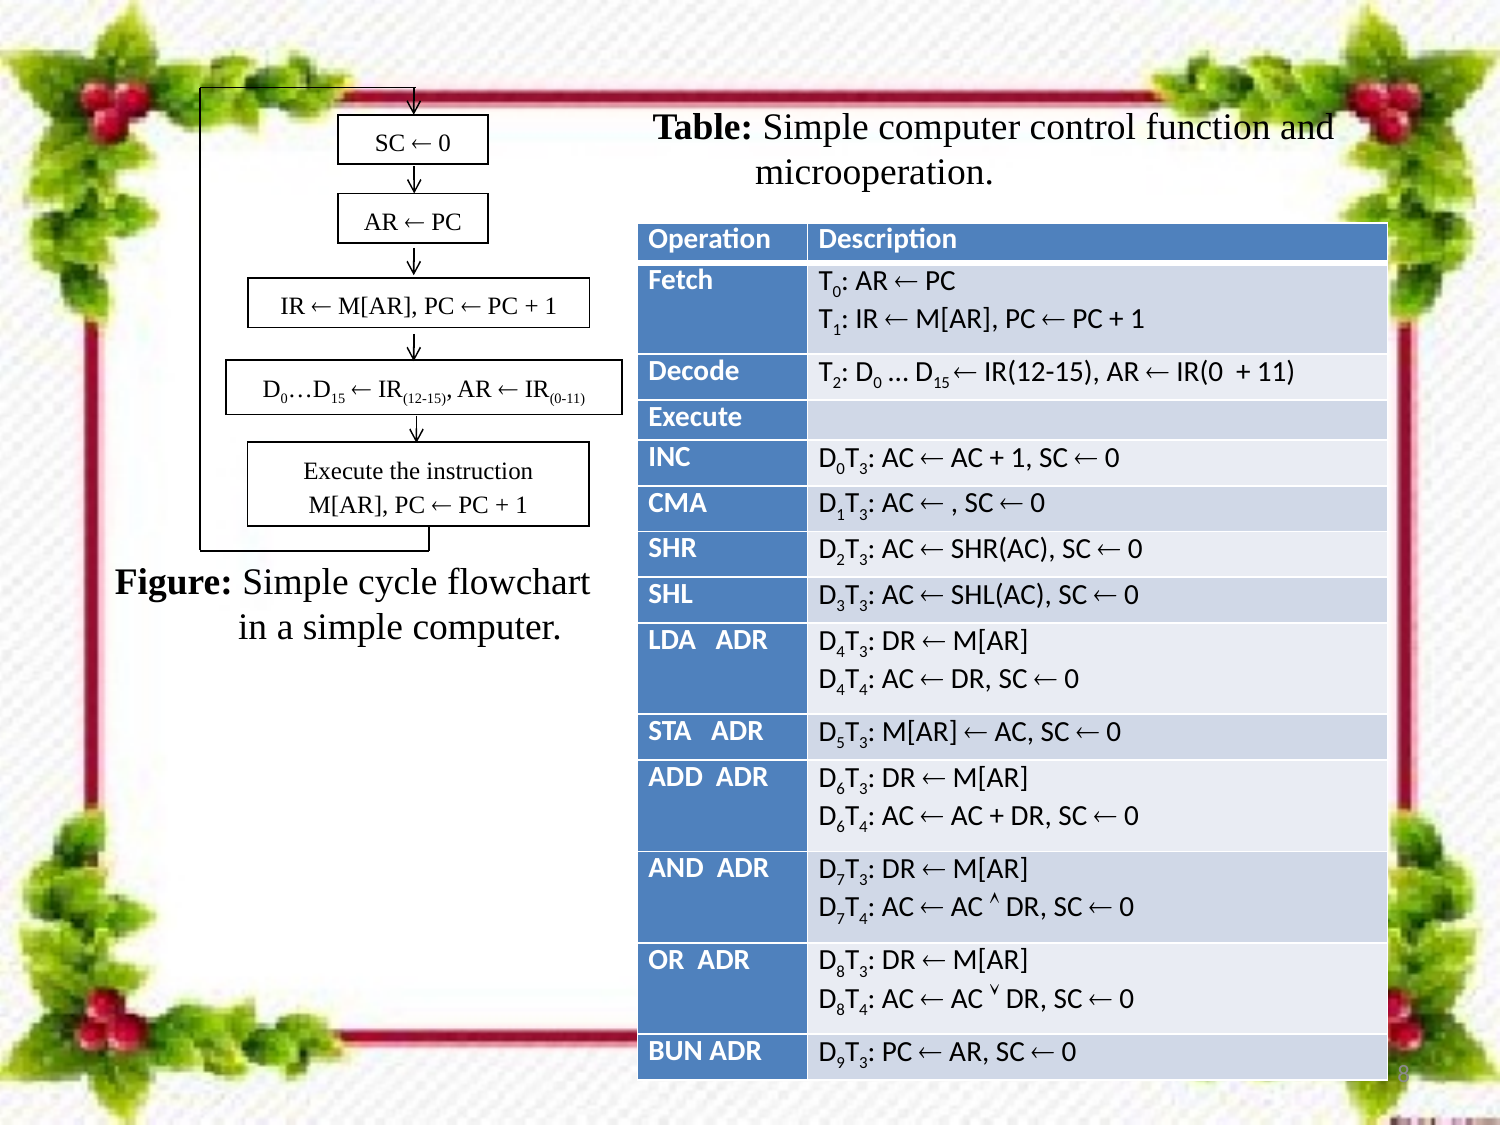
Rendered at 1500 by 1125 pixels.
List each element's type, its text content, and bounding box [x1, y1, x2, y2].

text_box AR  PC [337, 193, 488, 243]
picture [0, 0, 1500, 1125]
text_box D0…D15  IR(12-15), AR  IR(0-11) [225, 360, 623, 415]
text_box Table: Simple computer control function and microoperation. [637, 94, 1375, 200]
text_box Figure: Simple cycle flowchart in a simple computer. [99, 549, 637, 655]
text_box IR  M[AR], PC  PC + 1 [248, 277, 590, 328]
text_box Execute the instruction M[AR], PC  PC + 1 [247, 442, 590, 526]
slide_number 8 [1074, 1042, 1425, 1103]
text_box SC  0 [337, 114, 488, 165]
